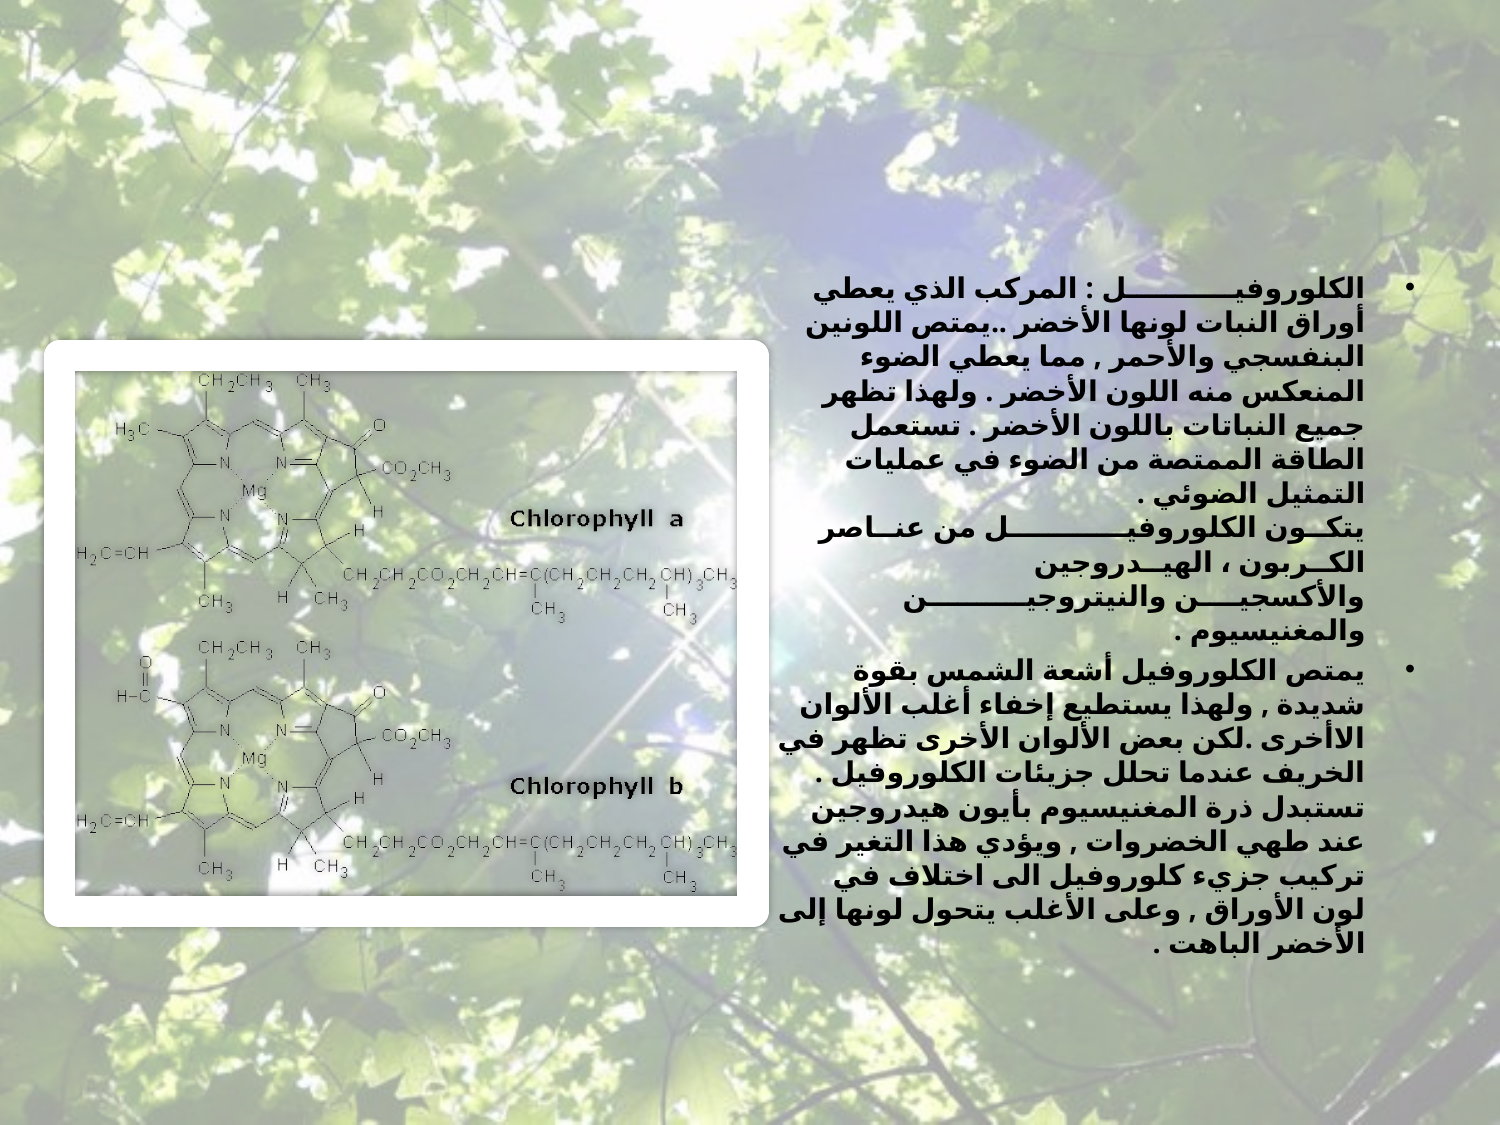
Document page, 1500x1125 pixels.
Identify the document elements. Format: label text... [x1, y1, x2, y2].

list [74, 371, 738, 897]
list الكلوروفيـــــــــــل : المركب الذي يعطي أوراق النبات لونها الأخضر ..يمتص اللونين البنفسجي والأحمر , مما يعطي الضوء المنعكس منه اللون الأخضر . ولهذا تظهر جميع النباتات باللون الأخضر . تستعمل الطاقة الممتصة من الضوء في عمليات التمثيل الضوئي . يتكــون الكلوروفيــــــــــــل من عنــاصر الكــربون ، الهيــدروجين والأكسجيــــن والنيتروجيــــــــــن والمغنيسيوم . يمتص الكلوروفيل أشعة الشمس بقوة شديدة , ولهذا يستطيع إخفاء أغلب الألوان الاأخرى .لكن بعض الألوان الأخرى تظهر في الخريف عندما تحلل جزيئات الكلوروفيل . تستبدل ذرة المغنيسيوم بأيون هيدروجين عند طهي الخضروات , ويؤدي هذا التغير في تركيب جزيء كلوروفيل الى اختلاف في لون الأوراق , وعلى الأغلب يتحول لونها إلى الأخضر الباهت . [762, 262, 1425, 1005]
